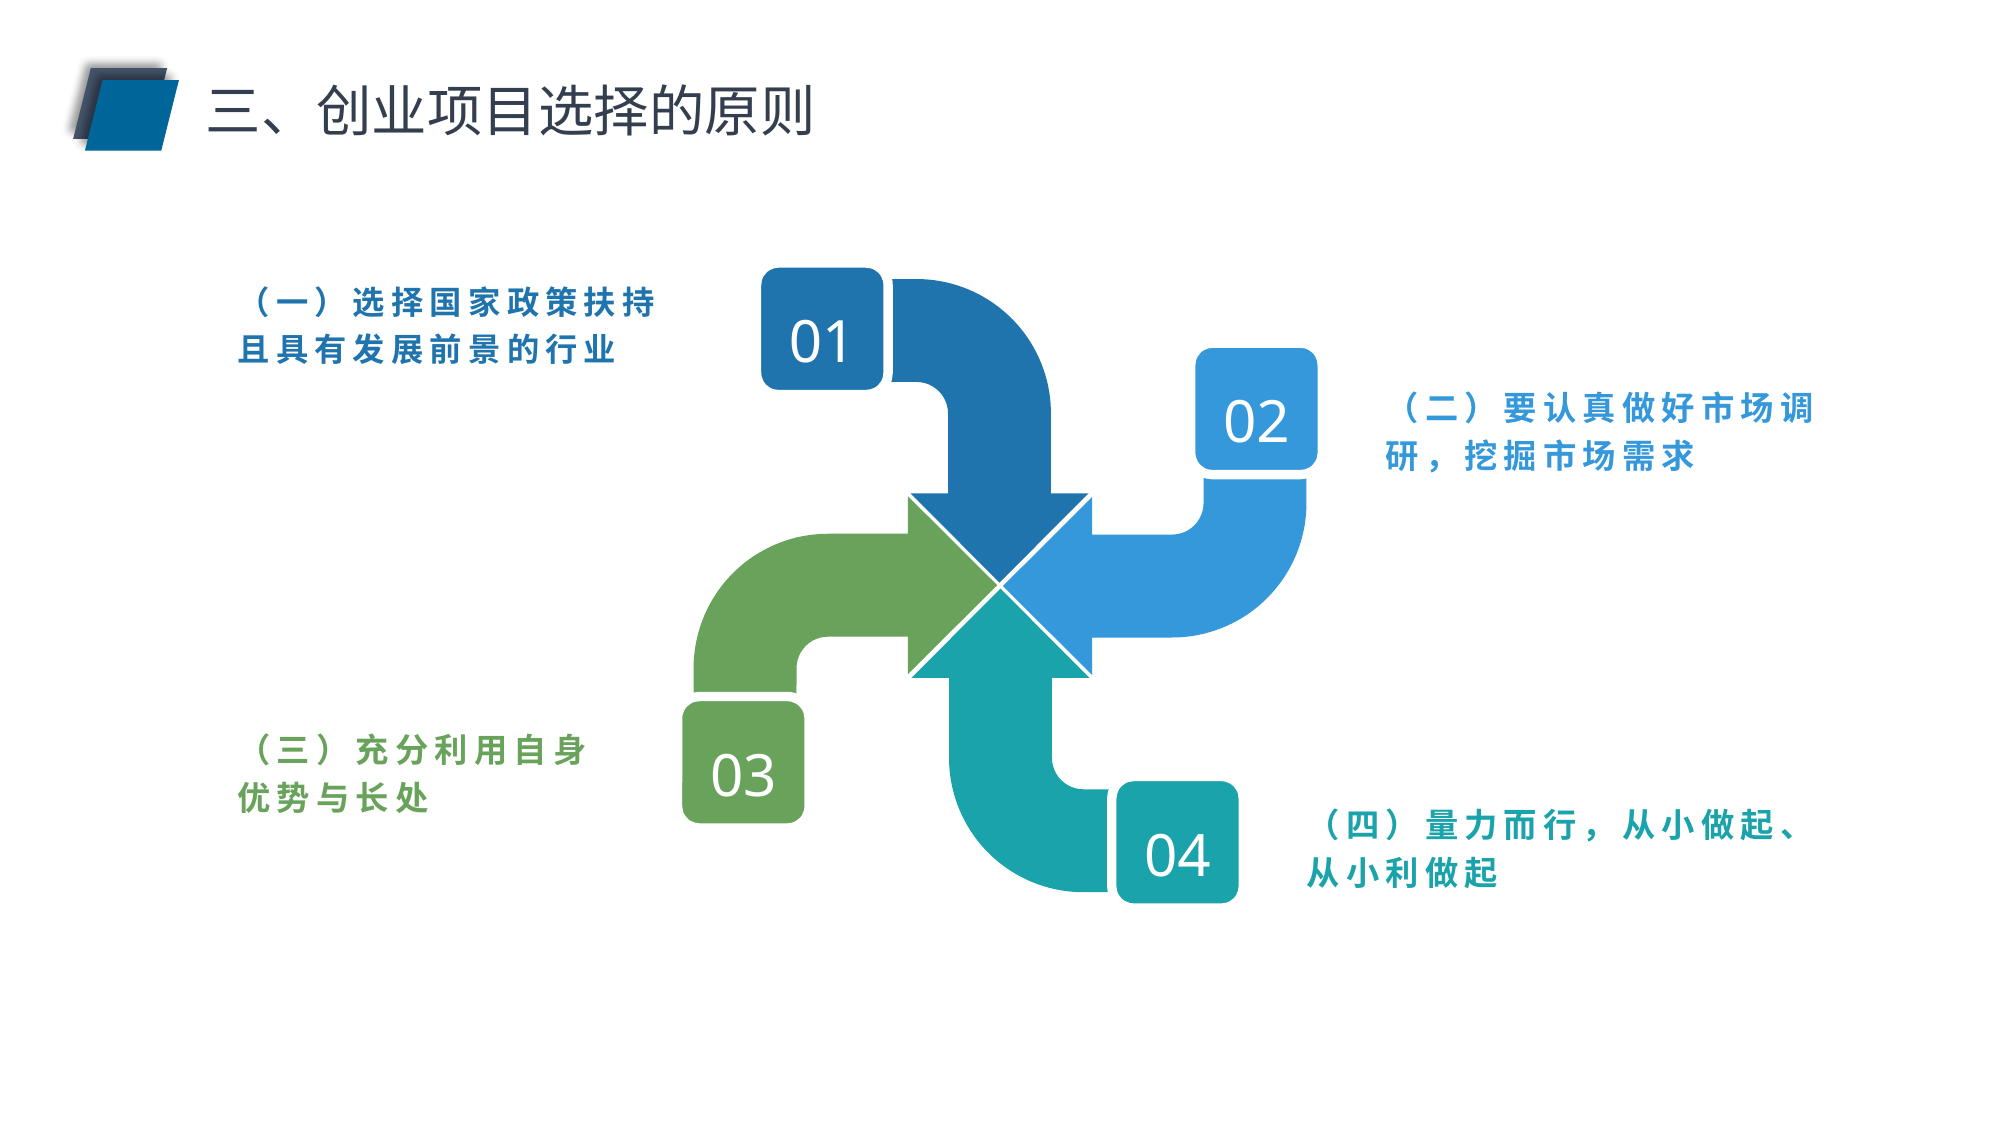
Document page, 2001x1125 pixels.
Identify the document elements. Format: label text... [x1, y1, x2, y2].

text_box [73, 68, 179, 151]
text_box （二）要认真做好市场调研，挖掘市场需求 [1370, 343, 1849, 475]
text_box [1002, 474, 1307, 676]
text_box 01 [756, 263, 889, 395]
text_box （三）充分利用自身优势与长处 [222, 701, 636, 818]
text_box 02 [1190, 343, 1323, 475]
text_box （一）选择国家政策扶持且具有发展前景的行业 [222, 265, 715, 368]
text_box [888, 279, 1089, 583]
text_box 03 [677, 696, 810, 829]
text_box （四）量力而行，从小做起、从小利做起 [1291, 776, 1827, 893]
text_box 三、创业项目选择的原则 [190, 68, 913, 150]
text_box 04 [1111, 776, 1244, 909]
text_box [693, 496, 998, 697]
text_box [911, 588, 1112, 893]
